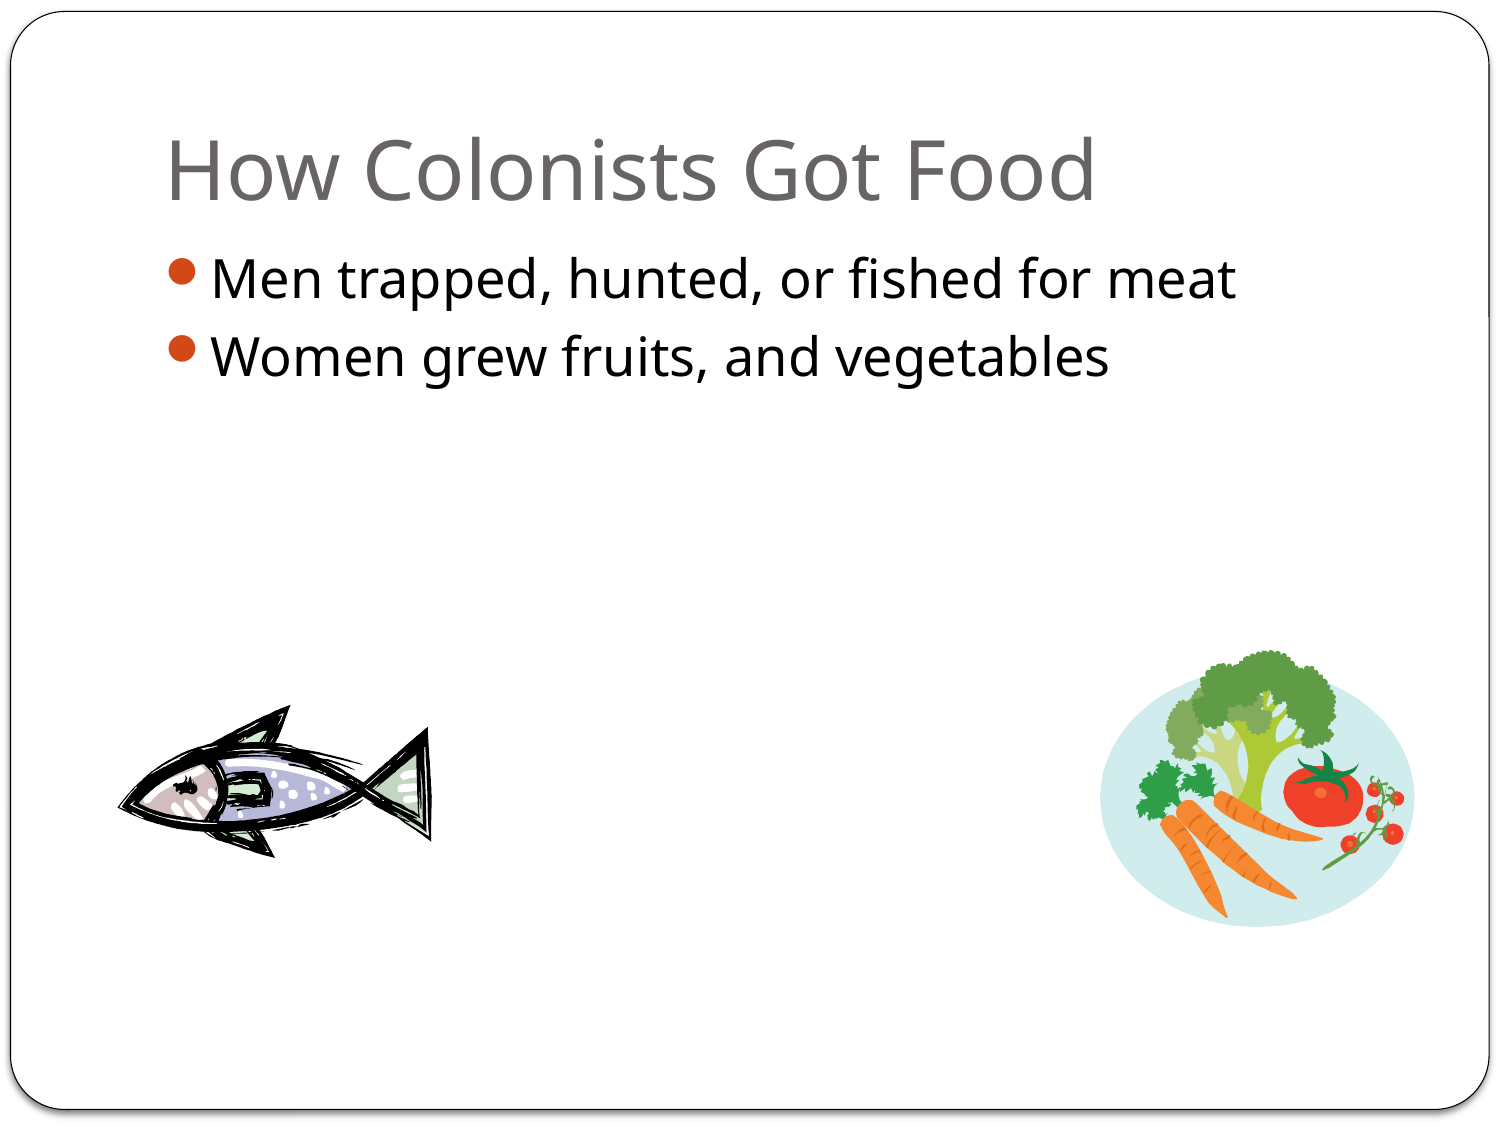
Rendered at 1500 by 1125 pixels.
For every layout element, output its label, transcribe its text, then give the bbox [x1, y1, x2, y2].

list Men trapped, hunted, or fished for meat Women grew fruits, and vegetables [150, 237, 1425, 988]
picture [1099, 649, 1415, 928]
picture [112, 699, 437, 864]
title How Colonists Got Food [150, 45, 1425, 233]
